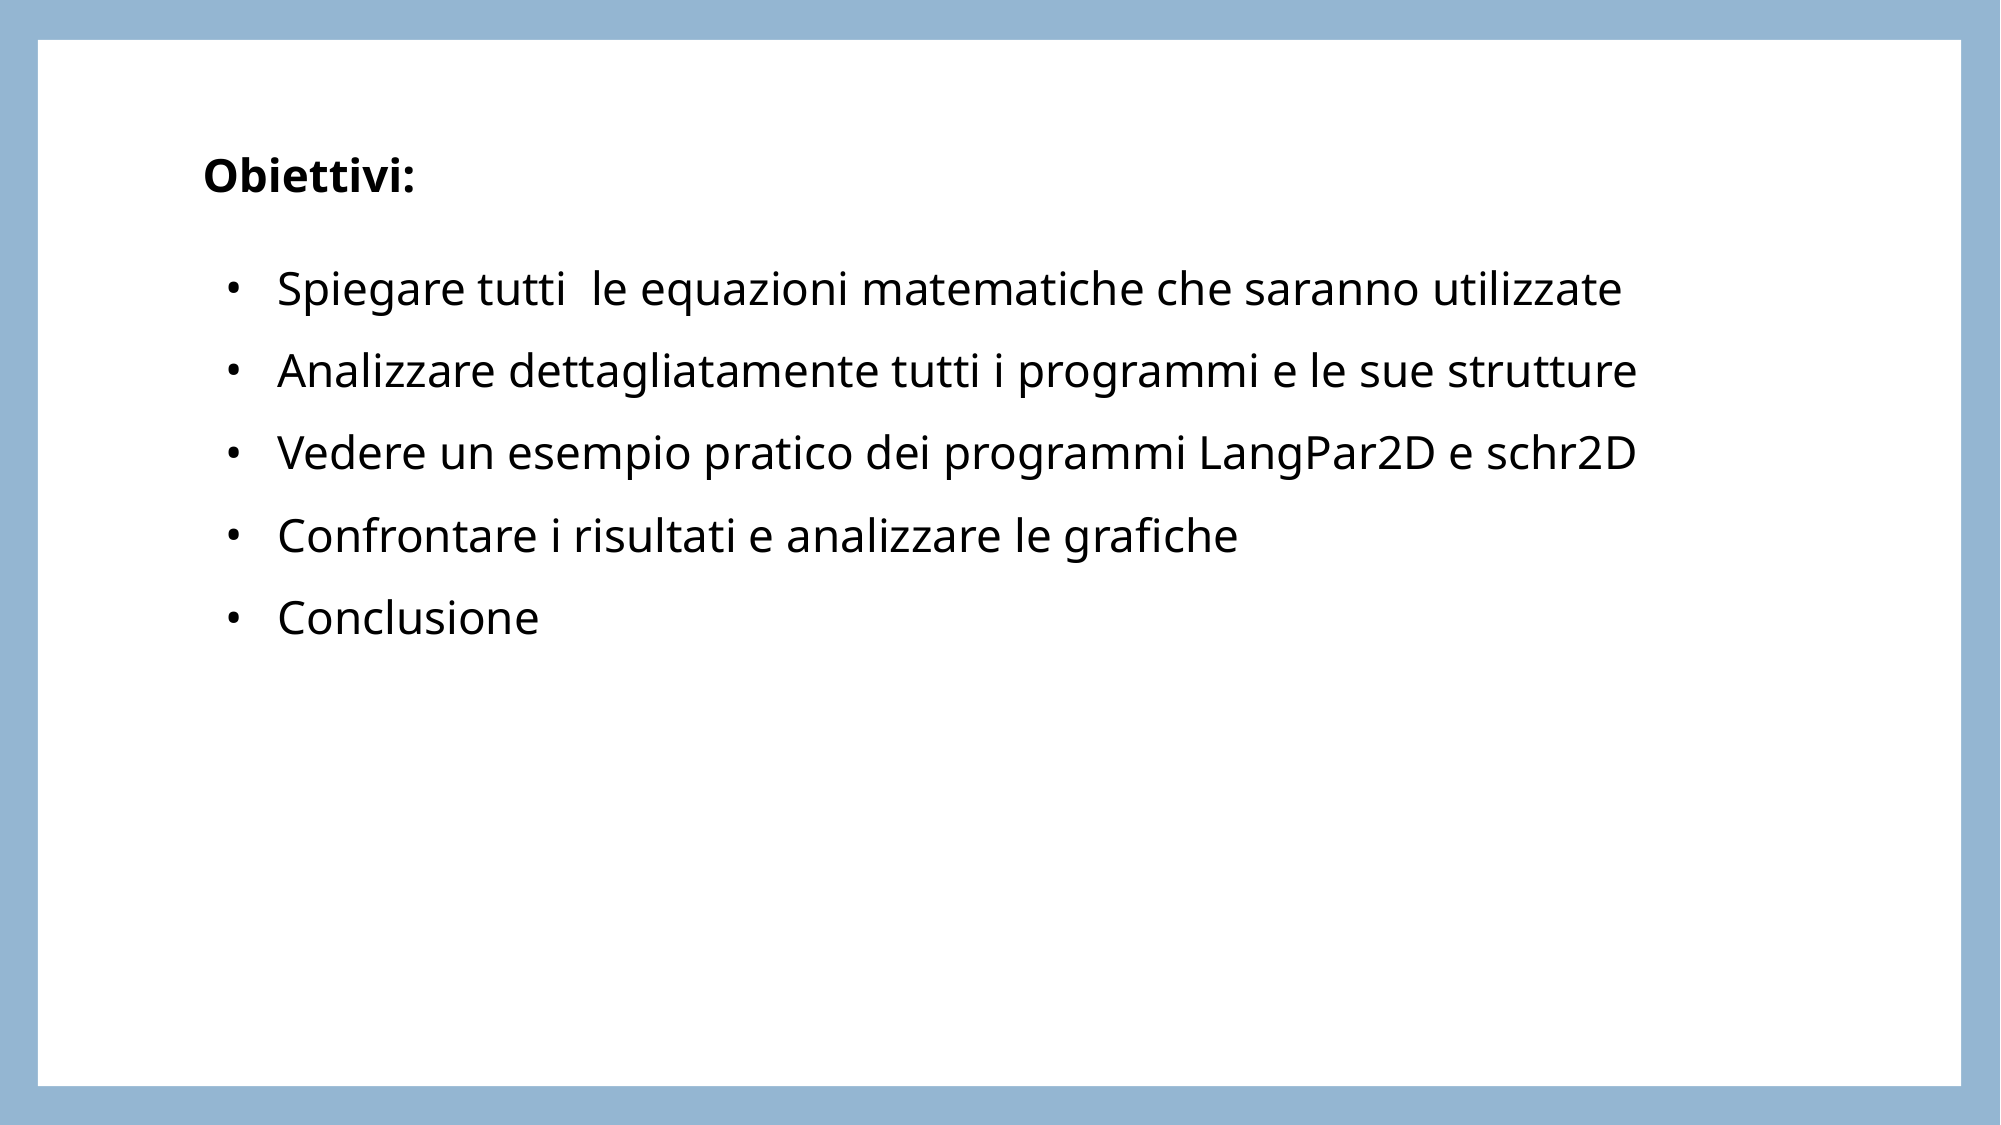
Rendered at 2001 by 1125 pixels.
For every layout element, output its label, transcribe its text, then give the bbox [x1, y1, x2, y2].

list Obiettivi: Spiegare tutti le equazioni matematiche che saranno utilizzate Analizzare dettagliatamente tutti i programmi e le sue strutture Vedere un esempio pratico dei programmi LangPar2D e schr2D Confrontare i risultati e analizzare le grafiche Conclusione [187, 145, 1808, 1000]
